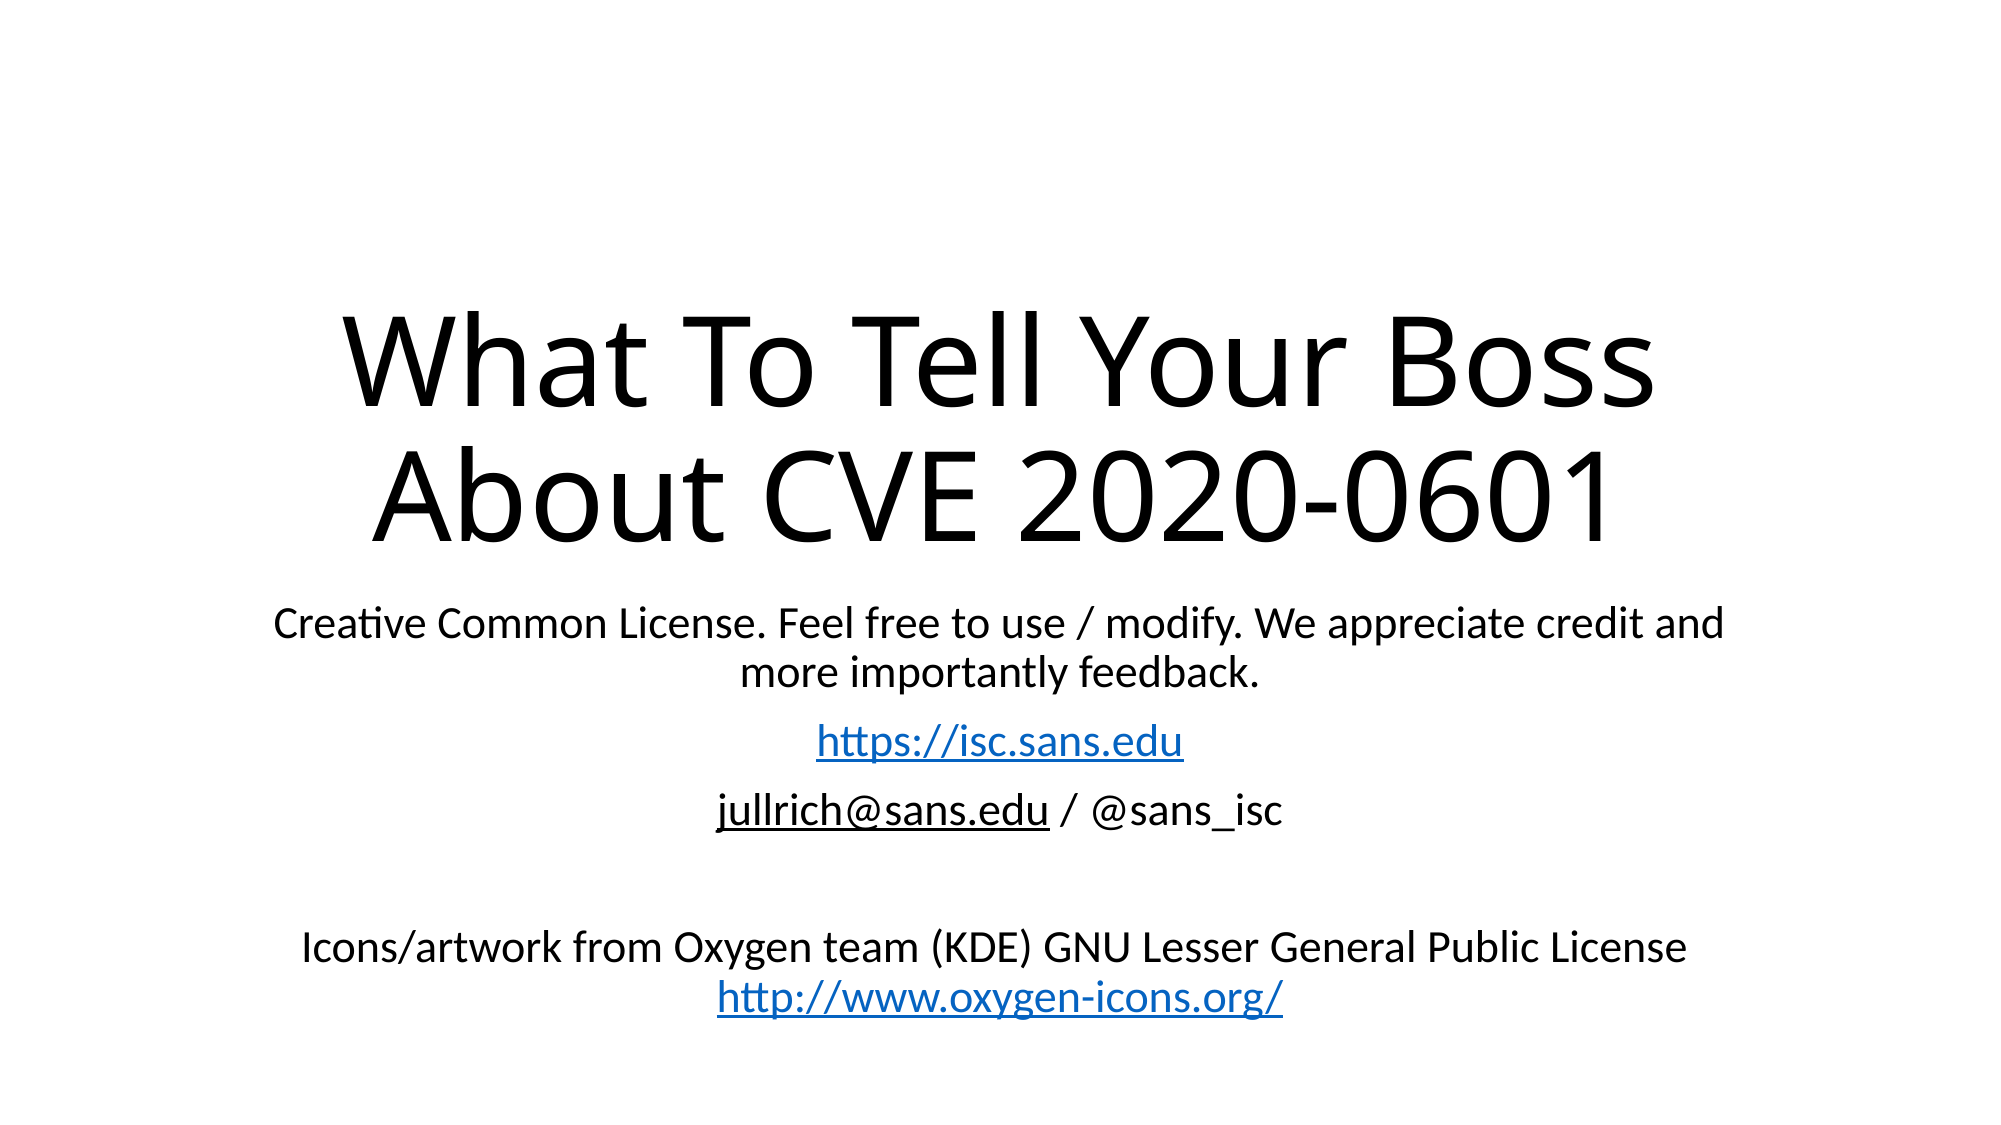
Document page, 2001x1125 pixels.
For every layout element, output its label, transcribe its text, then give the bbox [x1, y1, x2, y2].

title What To Tell Your Boss About CVE 2020-0601 [249, 184, 1750, 576]
subtitle Creative Common License. Feel free to use / modify. We appreciate credit and more importantly feedback. https://isc.sans.edu jullrich@sans.edu / @sans_isc Icons/artwork from Oxygen team (KDE) GNU Lesser General Public License http://www.oxygen-icons.org/ [249, 590, 1750, 1034]
